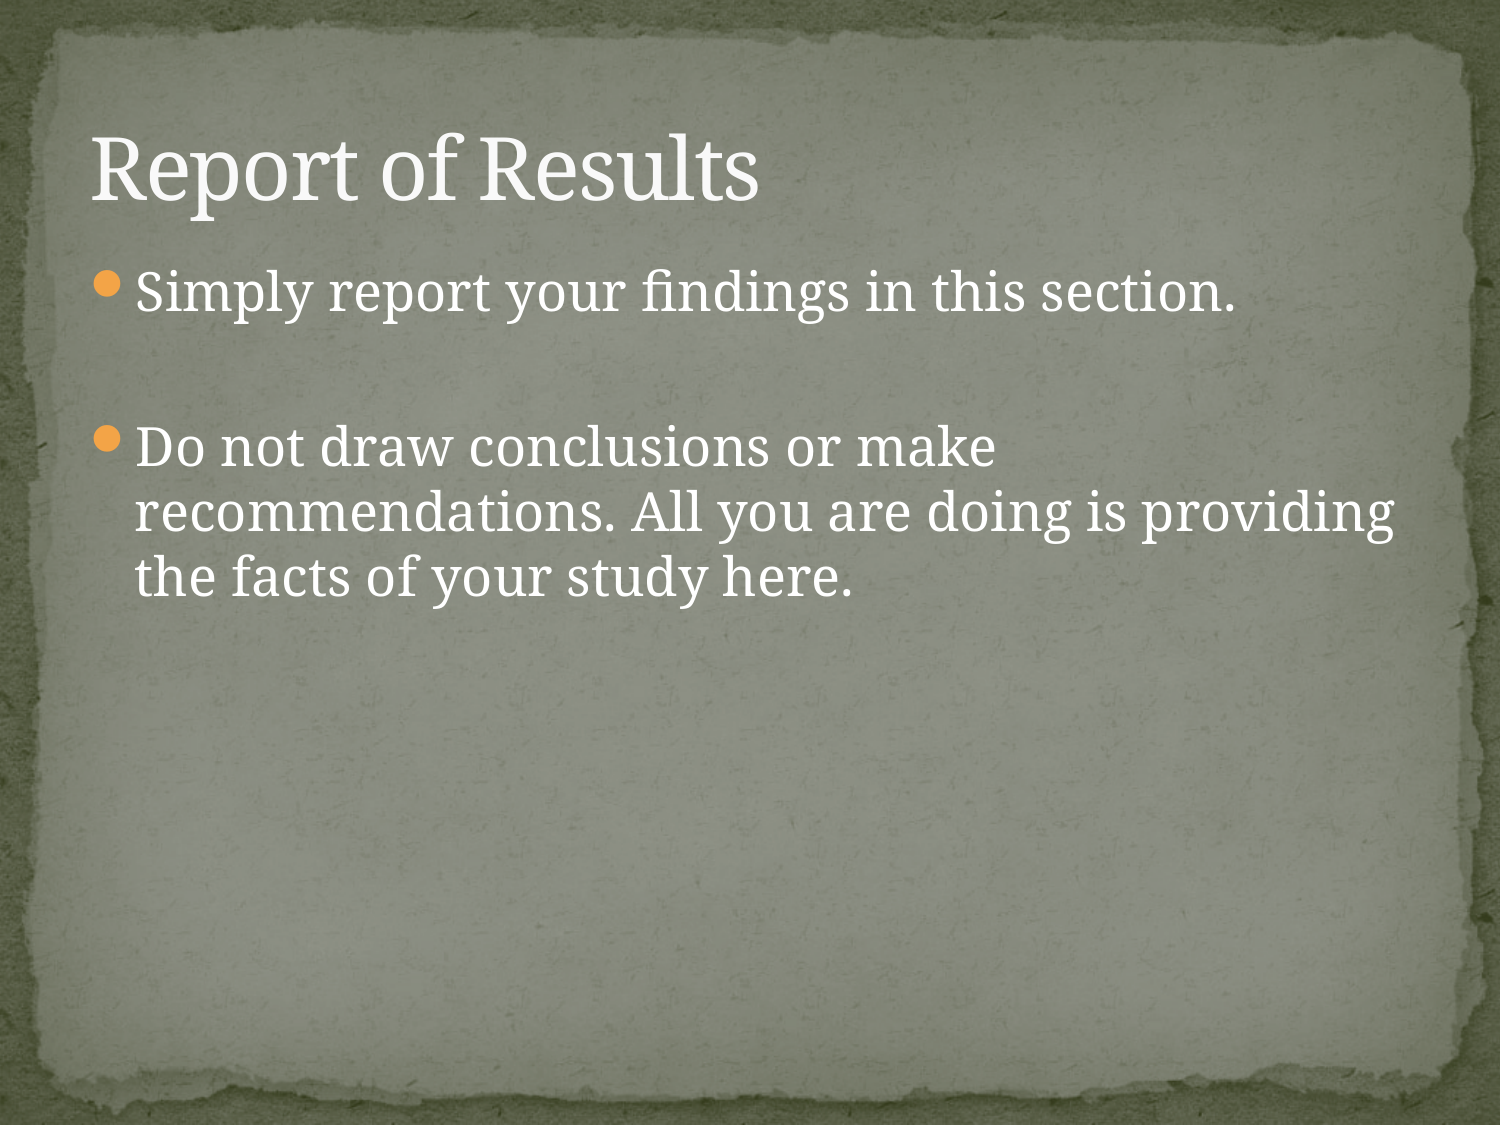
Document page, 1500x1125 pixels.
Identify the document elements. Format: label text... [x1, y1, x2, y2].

title Report of Results [74, 24, 1425, 225]
list Simply report your findings in this section. Do not draw conclusions or make recommendations. All you are doing is providing the facts of your study here. [75, 249, 1425, 1000]
